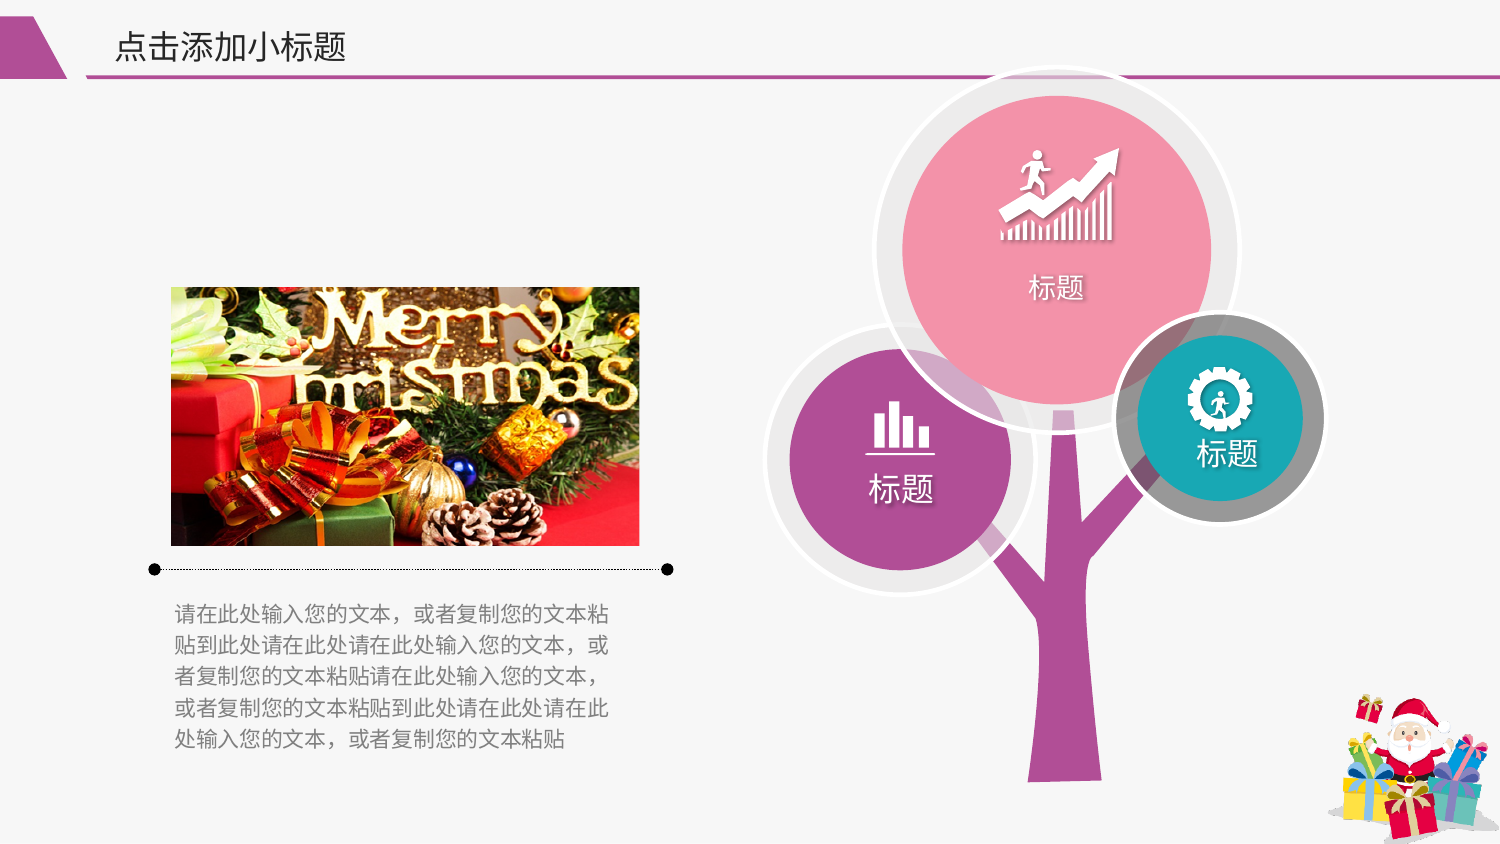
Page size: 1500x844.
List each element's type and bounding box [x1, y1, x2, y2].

text_box [874, 67, 1240, 433]
text_box [764, 324, 1036, 595]
text_box [0, 0, 1500, 844]
text_box [1113, 312, 1327, 525]
